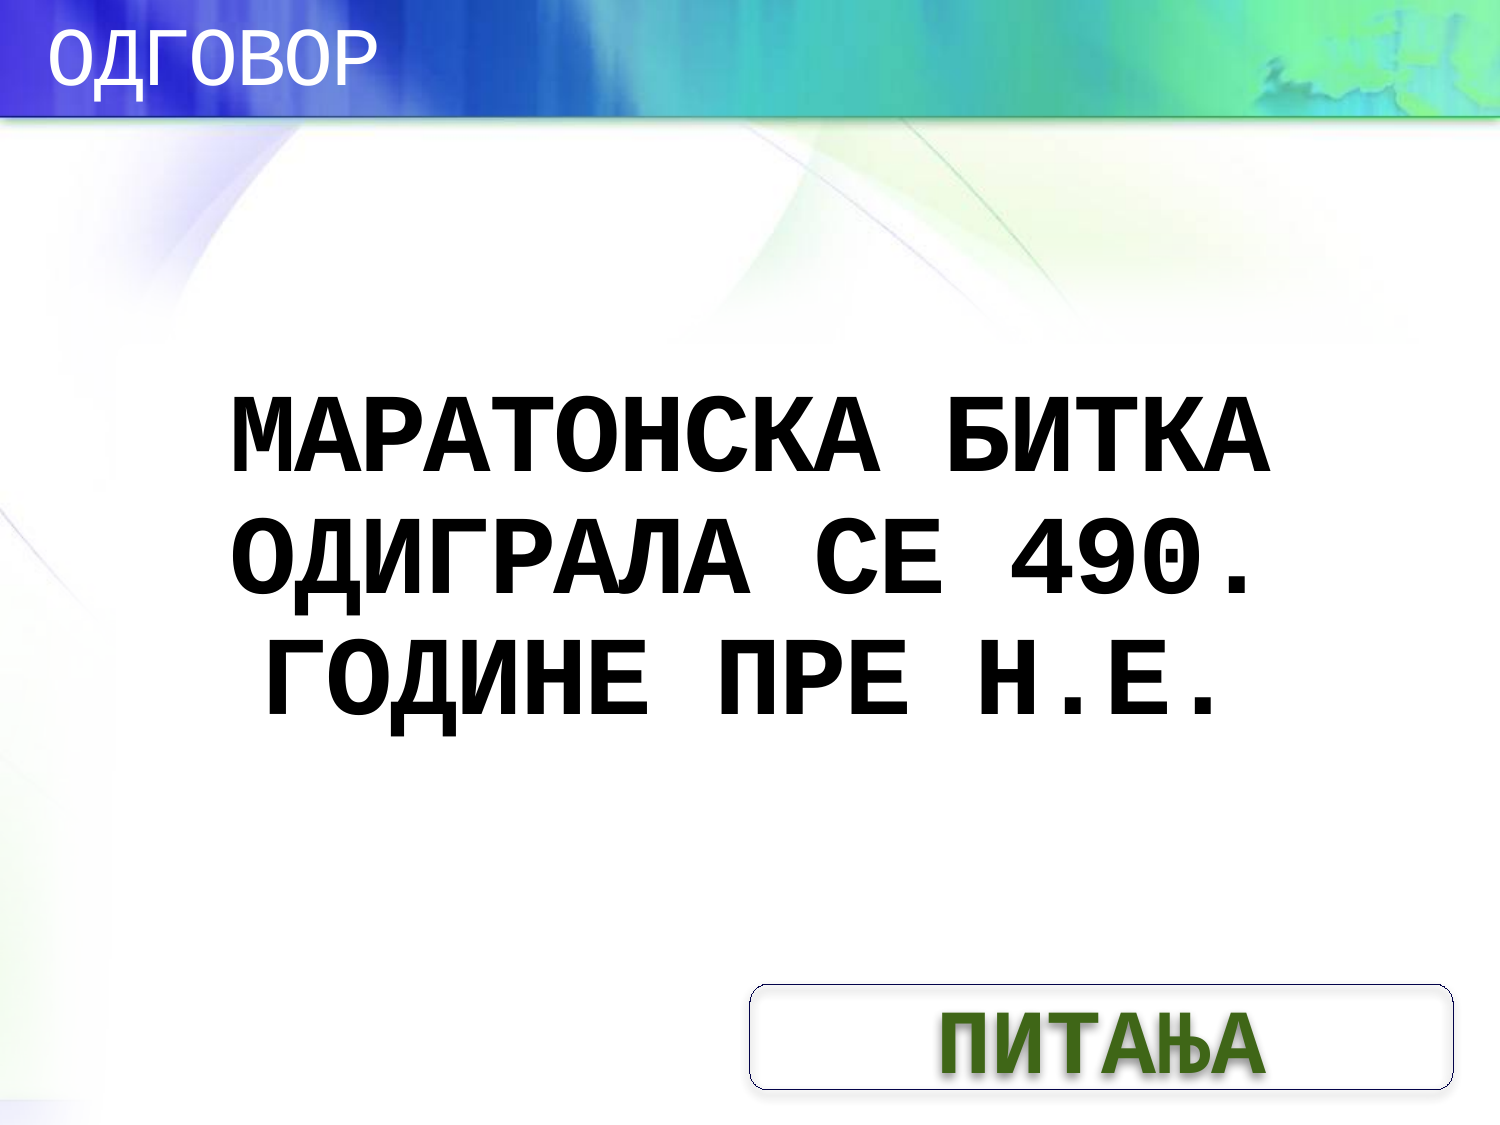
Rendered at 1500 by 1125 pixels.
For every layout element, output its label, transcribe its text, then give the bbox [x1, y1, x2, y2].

text_box ОДГОВОР [46, 0, 774, 118]
title МАРАТОНСКА БИТКА ОДИГРАЛА СЕ 490. ГОДИНЕ ПРЕ Н.Е. [117, 152, 1380, 961]
picture [0, 0, 1500, 1125]
text_box ПИТАЊА [749, 984, 1454, 1090]
